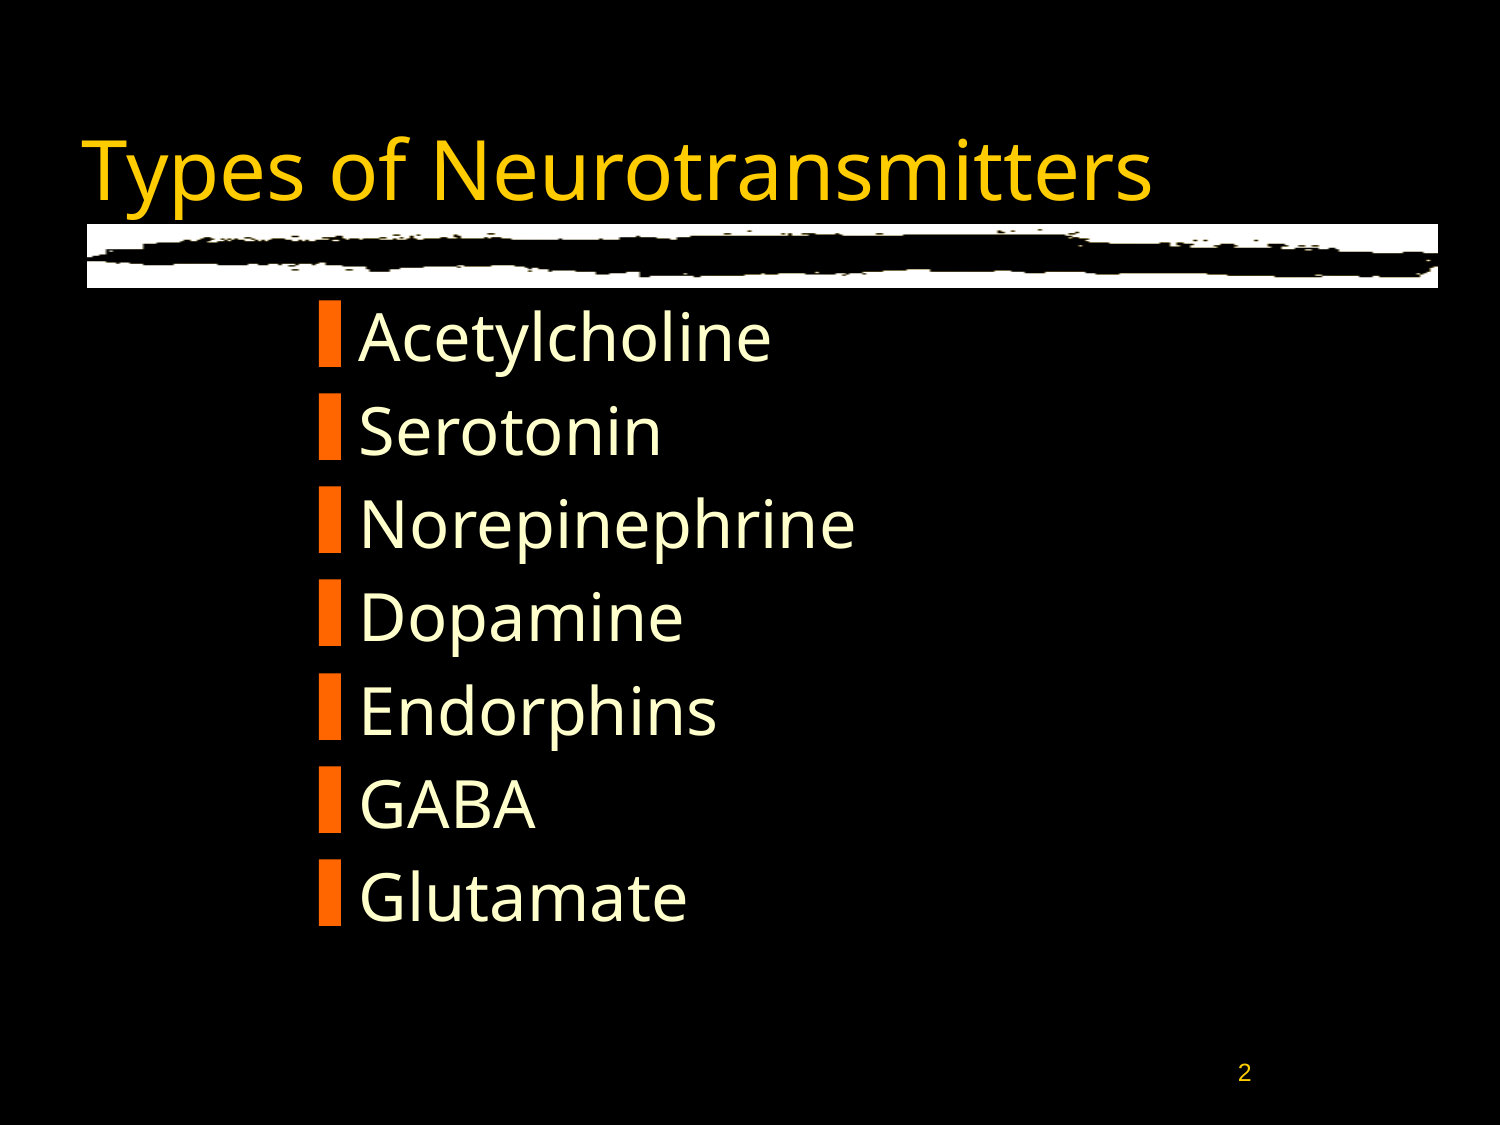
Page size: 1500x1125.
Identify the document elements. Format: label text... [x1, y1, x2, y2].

list Acetylcholine Serotonin Norepinephrine Dopamine Endorphins GABA Glutamate [287, 287, 1126, 963]
title Types of Neurotransmitters [66, 37, 1342, 226]
